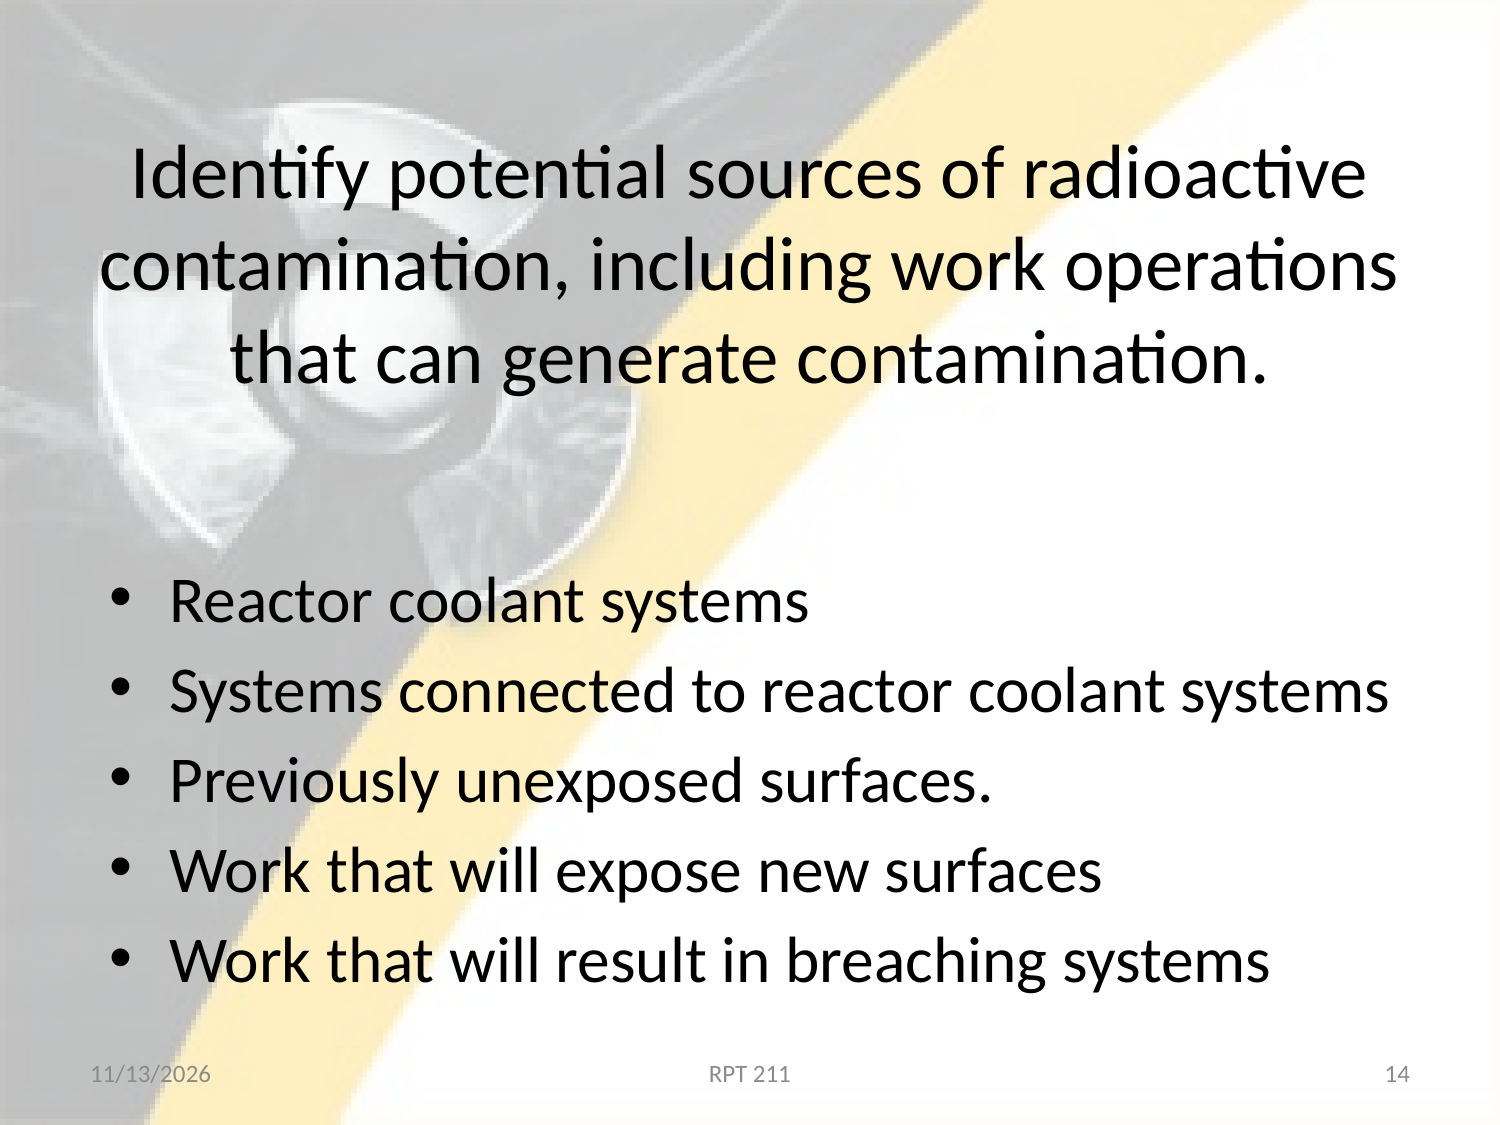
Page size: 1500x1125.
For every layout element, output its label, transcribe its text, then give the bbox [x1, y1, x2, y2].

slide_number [75, 1042, 425, 1103]
title Identify potential sources of radioactive contamination, including work operations that can generate contamination. [75, 99, 1425, 513]
slide_number 14 [1074, 1042, 1425, 1103]
list Reactor coolant systems Systems connected to reactor coolant systems Previously unexposed surfaces. Work that will expose new surfaces Work that will result in breaching systems [75, 537, 1425, 1035]
footer RPT 211 [512, 1042, 988, 1103]
